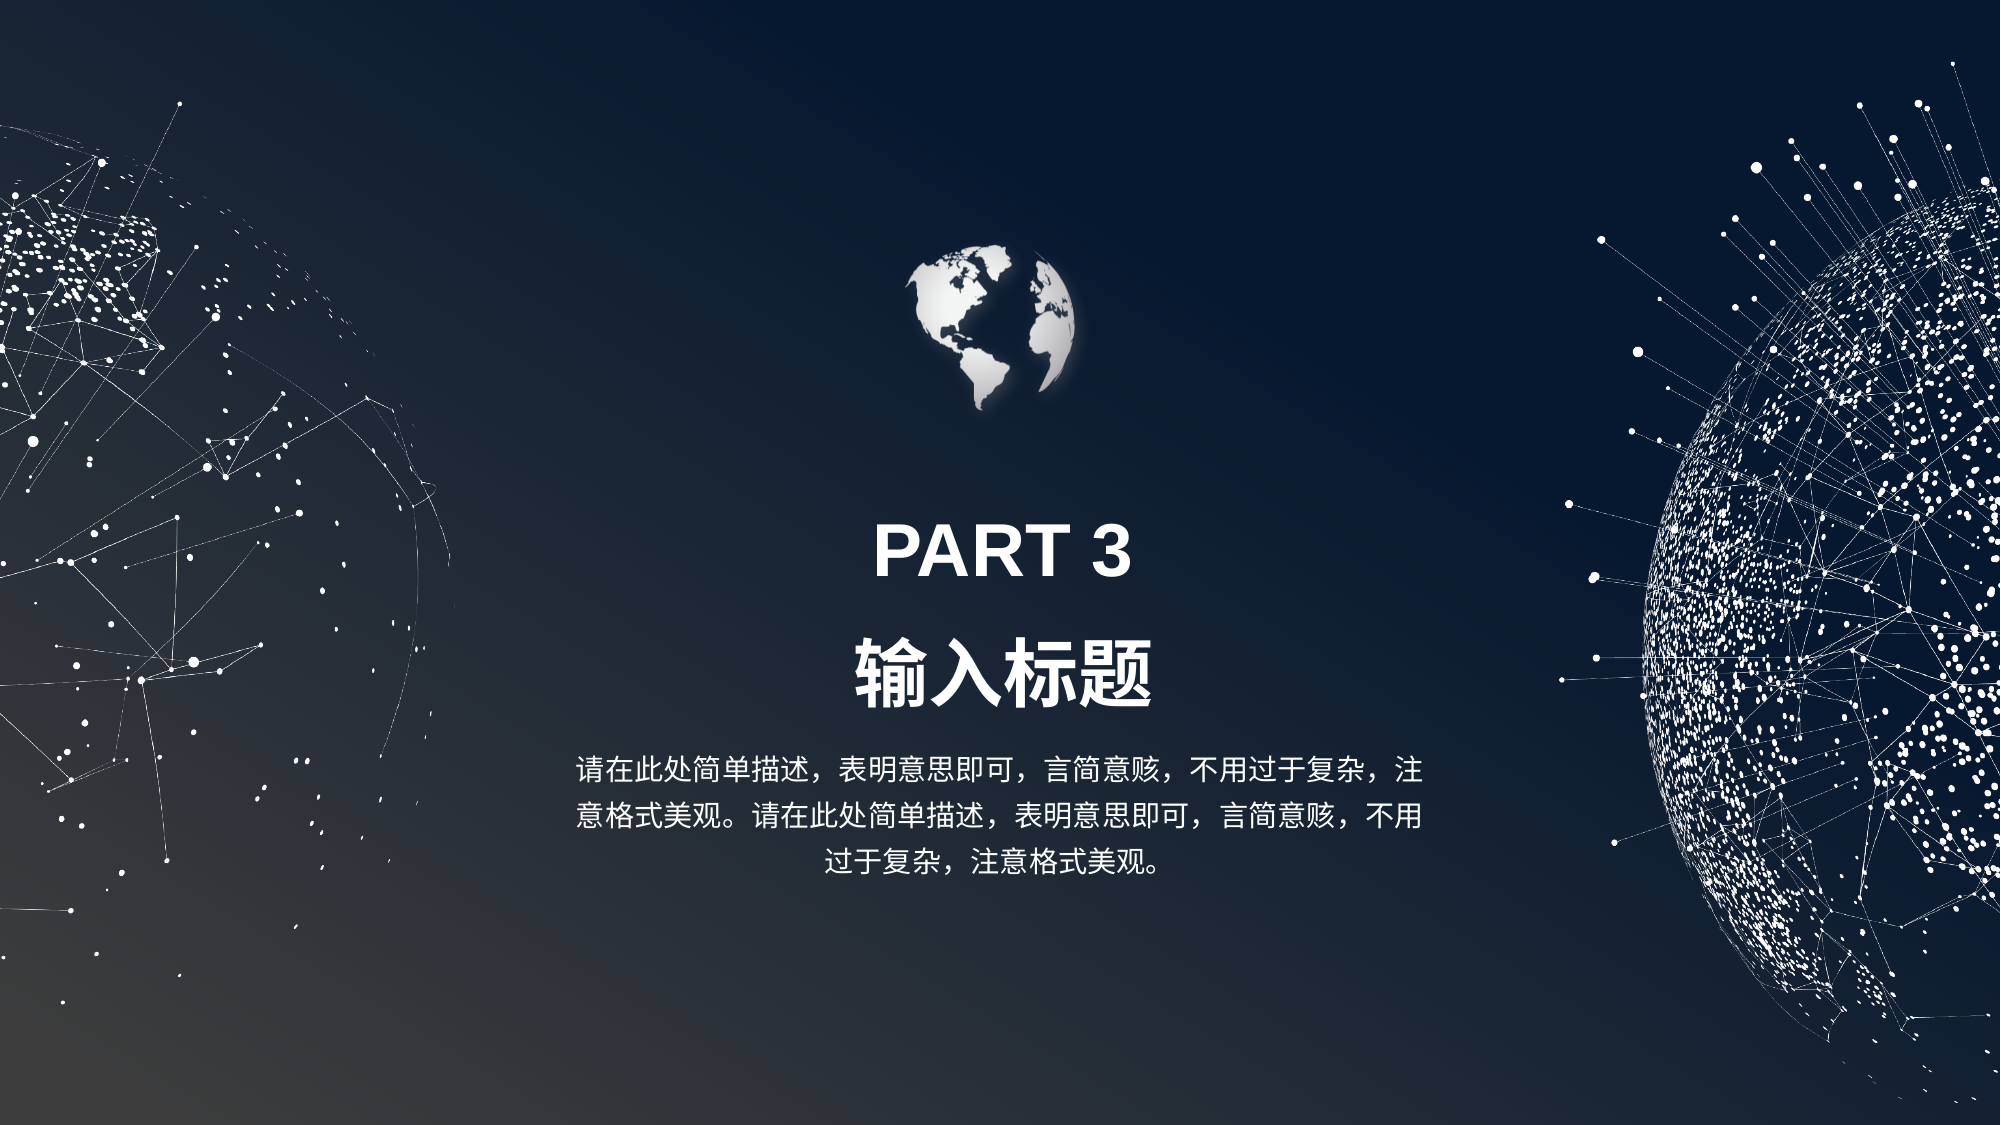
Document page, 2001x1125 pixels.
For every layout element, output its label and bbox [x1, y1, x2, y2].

picture [868, 203, 1132, 459]
text_box [0, 0, 2000, 1125]
